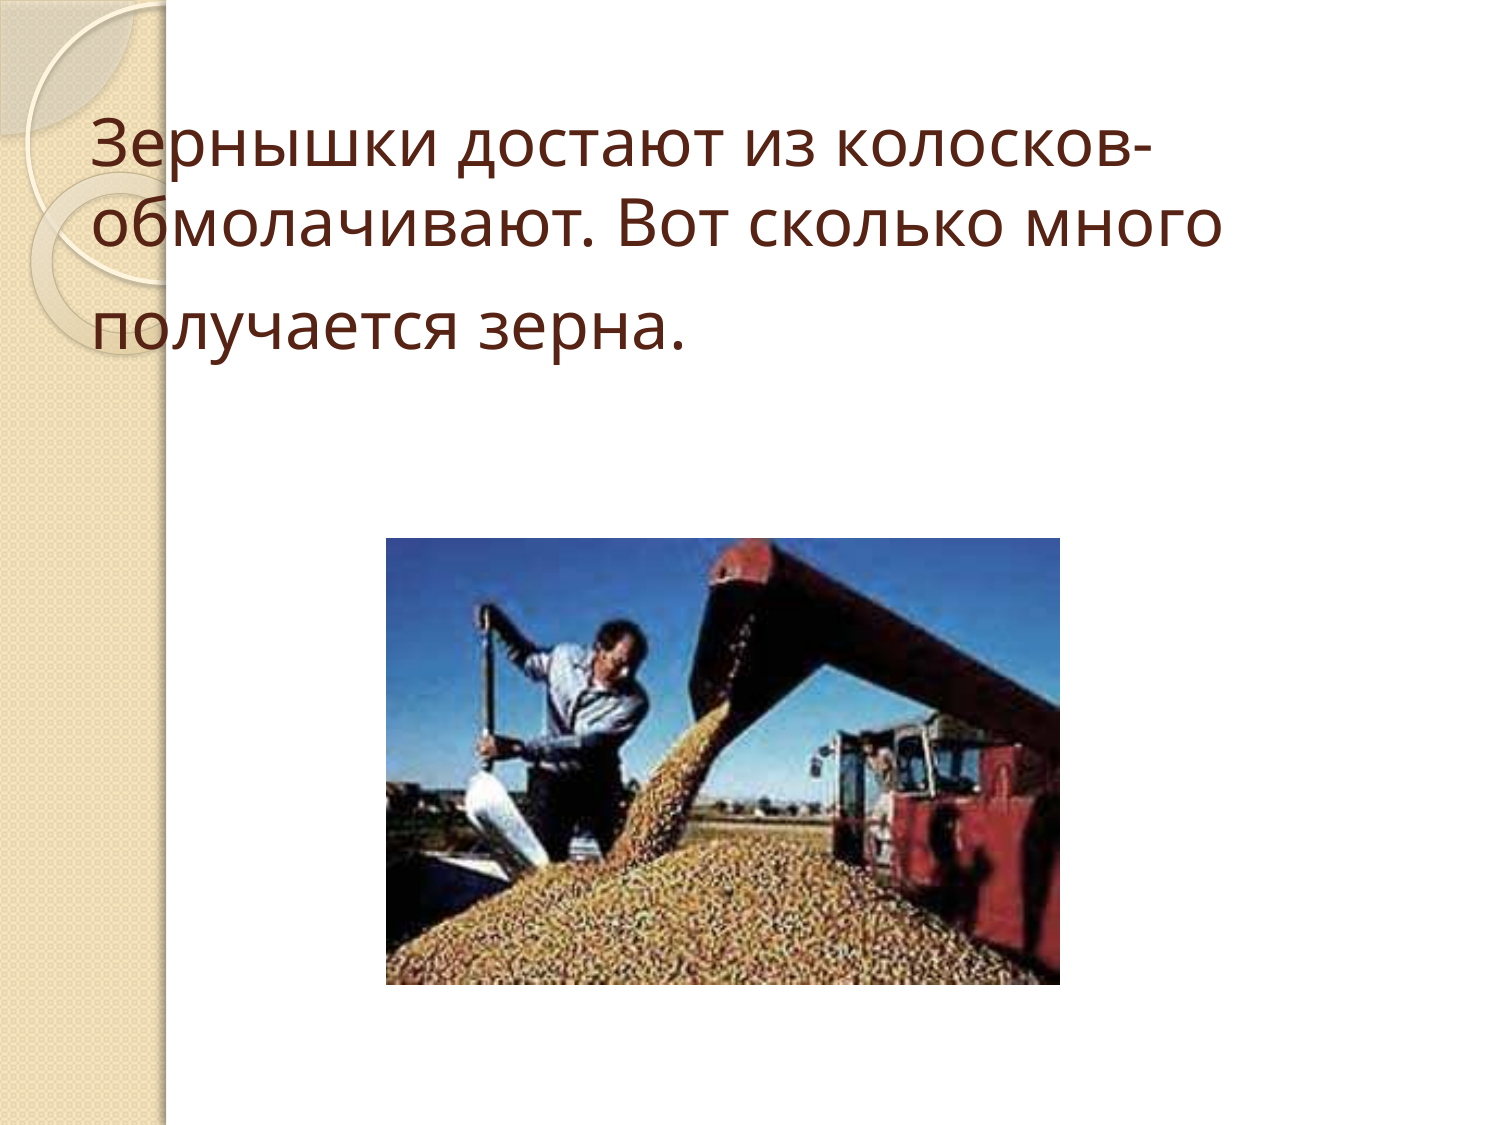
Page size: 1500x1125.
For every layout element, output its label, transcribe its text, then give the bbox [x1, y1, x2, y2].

picture [386, 538, 1061, 985]
title Зернышки достают из колосков- обмолачивают. Вот сколько много получается зерна. [75, 45, 1425, 422]
